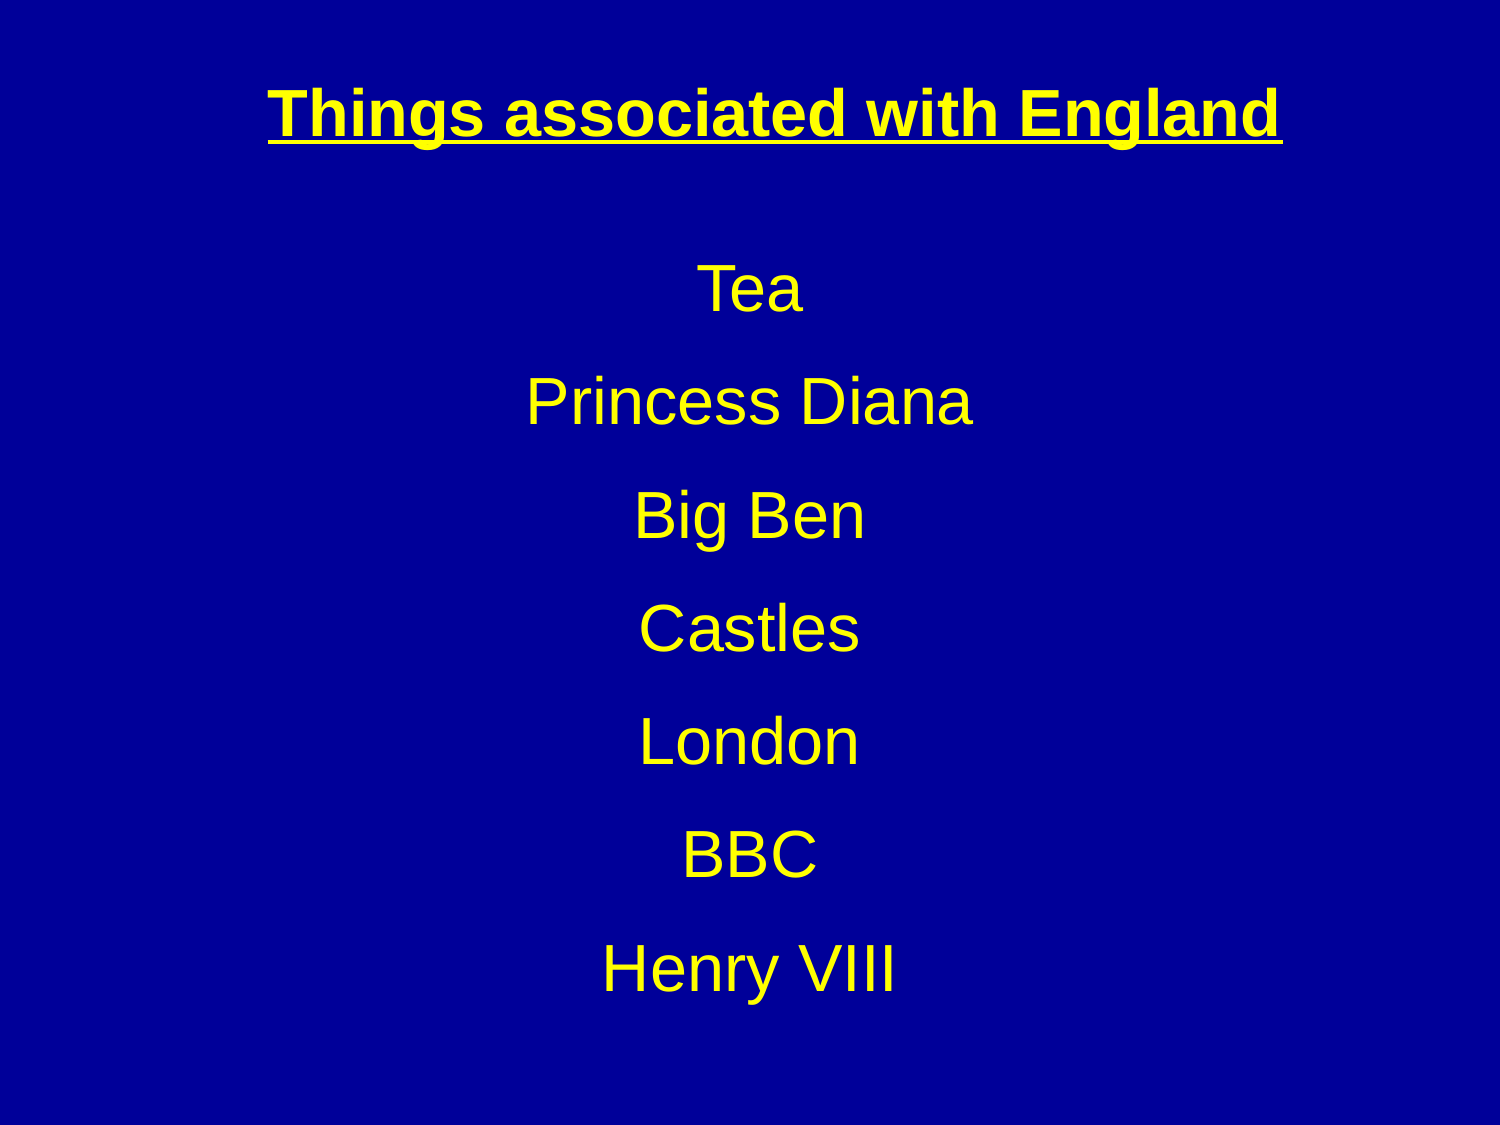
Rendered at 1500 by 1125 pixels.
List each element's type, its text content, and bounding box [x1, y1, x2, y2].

text_box Tea Princess Diana Big Ben Castles London BBC Henry VIII [50, 237, 1450, 1012]
text_box Things associated with England [75, 62, 1475, 158]
